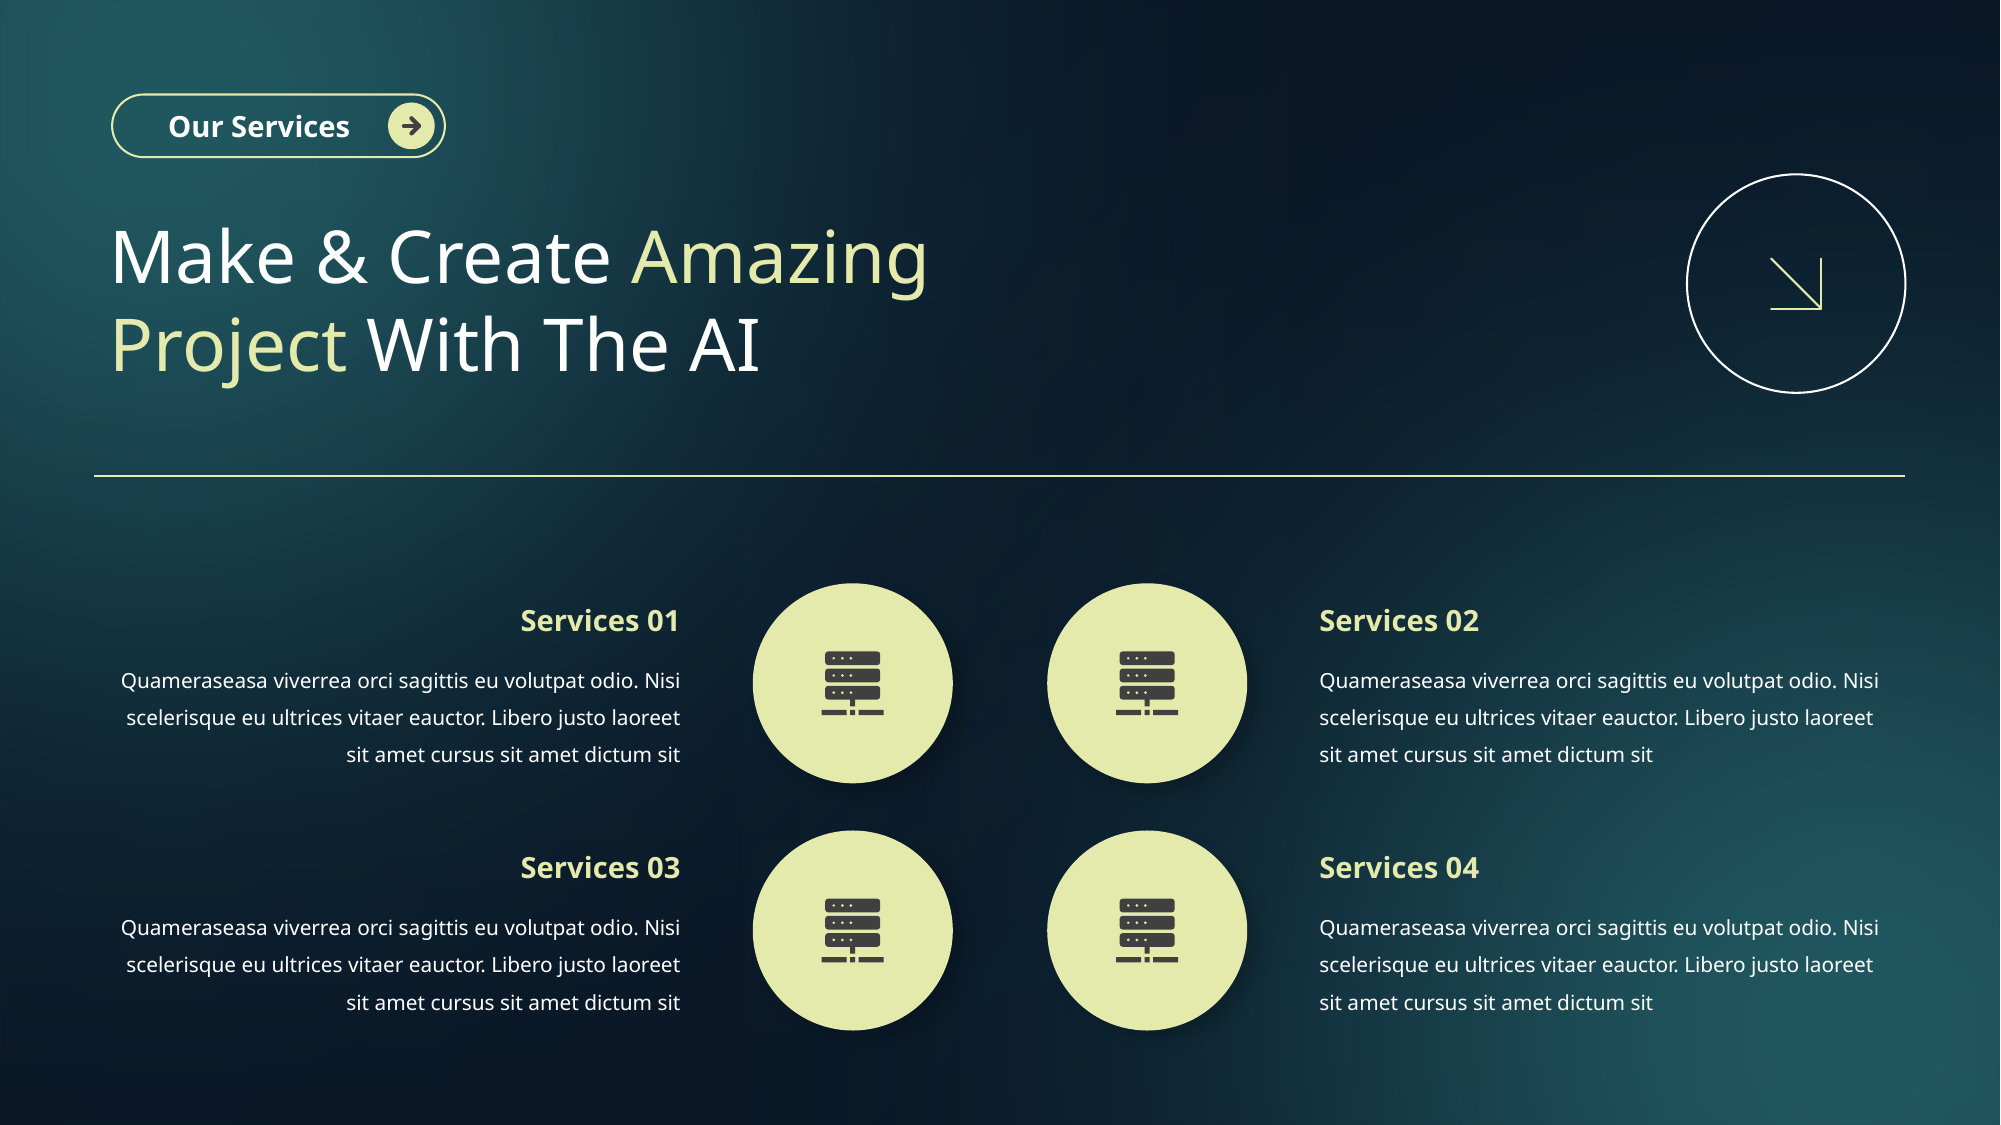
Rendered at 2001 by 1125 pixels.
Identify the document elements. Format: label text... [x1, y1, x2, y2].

text_box [1119, 685, 1175, 707]
text_box Quameraseasa viverrea orci sagittis eu volutpat odio. Nisi scelerisque eu ultrices vitaer eauctor. Libero justo laoreet sit amet cursus sit amet dictum sit [1304, 894, 1906, 1022]
text_box [825, 685, 881, 707]
text_box [1119, 651, 1175, 666]
text_box Services 04 [1304, 841, 1559, 892]
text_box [387, 102, 435, 150]
text_box [1119, 898, 1175, 913]
text_box [1119, 915, 1175, 930]
text_box [825, 933, 881, 954]
text_box [1116, 709, 1142, 716]
text_box Services 02 [1304, 594, 1559, 645]
text_box Our Services [130, 100, 388, 151]
text_box [825, 668, 881, 683]
text_box [850, 709, 856, 716]
text_box [821, 709, 847, 716]
text_box [1153, 709, 1179, 716]
text_box [825, 915, 881, 930]
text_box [1746, 174, 1906, 393]
text_box [1144, 709, 1150, 716]
text_box Make & Create Amazing Project With The AI [94, 203, 1056, 394]
picture [0, 0, 2000, 1125]
text_box [1119, 668, 1175, 683]
text_box [825, 651, 881, 666]
text_box [1046, 829, 1249, 1032]
text_box [858, 957, 884, 963]
text_box [1046, 582, 1249, 785]
text_box [1153, 957, 1179, 963]
text_box [111, 93, 446, 159]
text_box [1116, 957, 1142, 963]
text_box Services 03 [441, 841, 696, 892]
text_box Quameraseasa viverrea orci sagittis eu volutpat odio. Nisi scelerisque eu ultrices vitaer eauctor. Libero justo laoreet sit amet cursus sit amet dictum sit [94, 894, 696, 1022]
text_box [751, 829, 954, 1032]
text_box [825, 898, 881, 913]
text_box [1119, 933, 1175, 954]
text_box [821, 957, 847, 963]
text_box Services 01 [441, 594, 696, 645]
text_box [858, 709, 884, 716]
text_box [751, 582, 954, 785]
text_box Quameraseasa viverrea orci sagittis eu volutpat odio. Nisi scelerisque eu ultrices vitaer eauctor. Libero justo laoreet sit amet cursus sit amet dictum sit [1304, 647, 1906, 775]
text_box Quameraseasa viverrea orci sagittis eu volutpat odio. Nisi scelerisque eu ultrices vitaer eauctor. Libero justo laoreet sit amet cursus sit amet dictum sit [94, 647, 696, 775]
